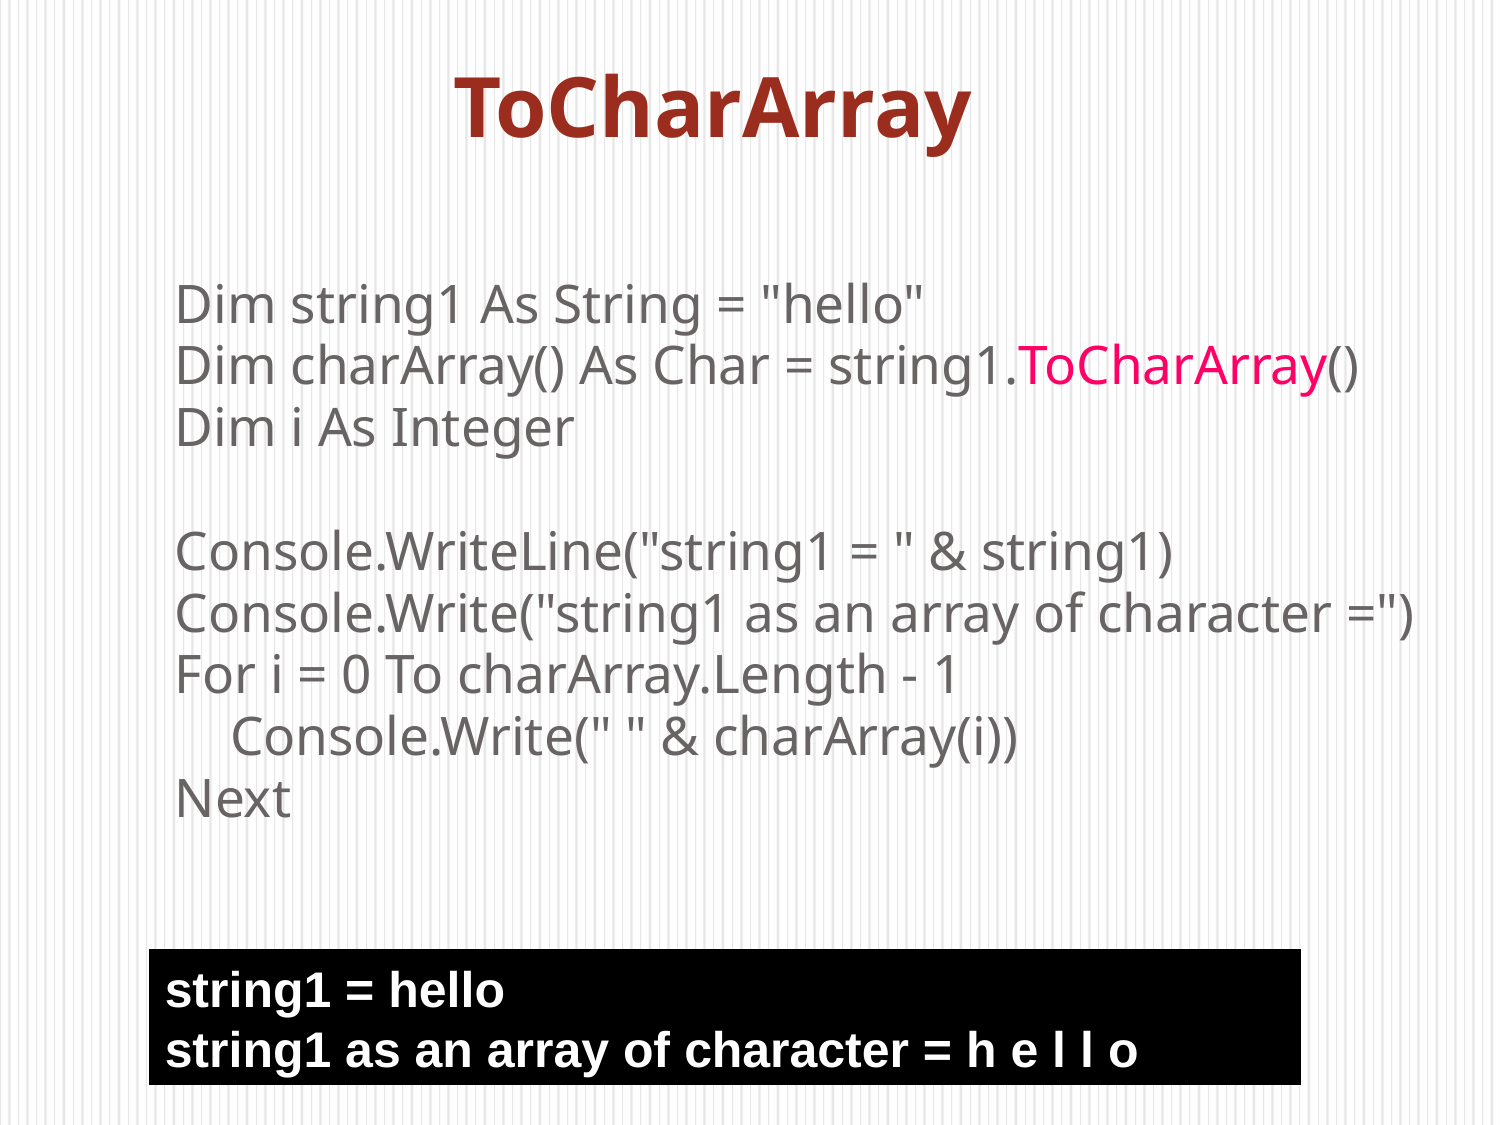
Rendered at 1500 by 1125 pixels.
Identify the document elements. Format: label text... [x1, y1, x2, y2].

title ToCharArray [37, 0, 1388, 229]
text_box string1 = hello string1 as an array of character = h e l l o [150, 949, 1300, 1085]
subtitle Dim string1 As String = "hello" Dim charArray() As Char = string1.ToCharArray() Dim i As Integer Console.WriteLine("string1 = " & string1) Console.Write("string1 as an array of character =") For i = 0 To charArray.Length - 1 Console.Write(" " & charArray(i)) Next [49, 274, 1451, 876]
